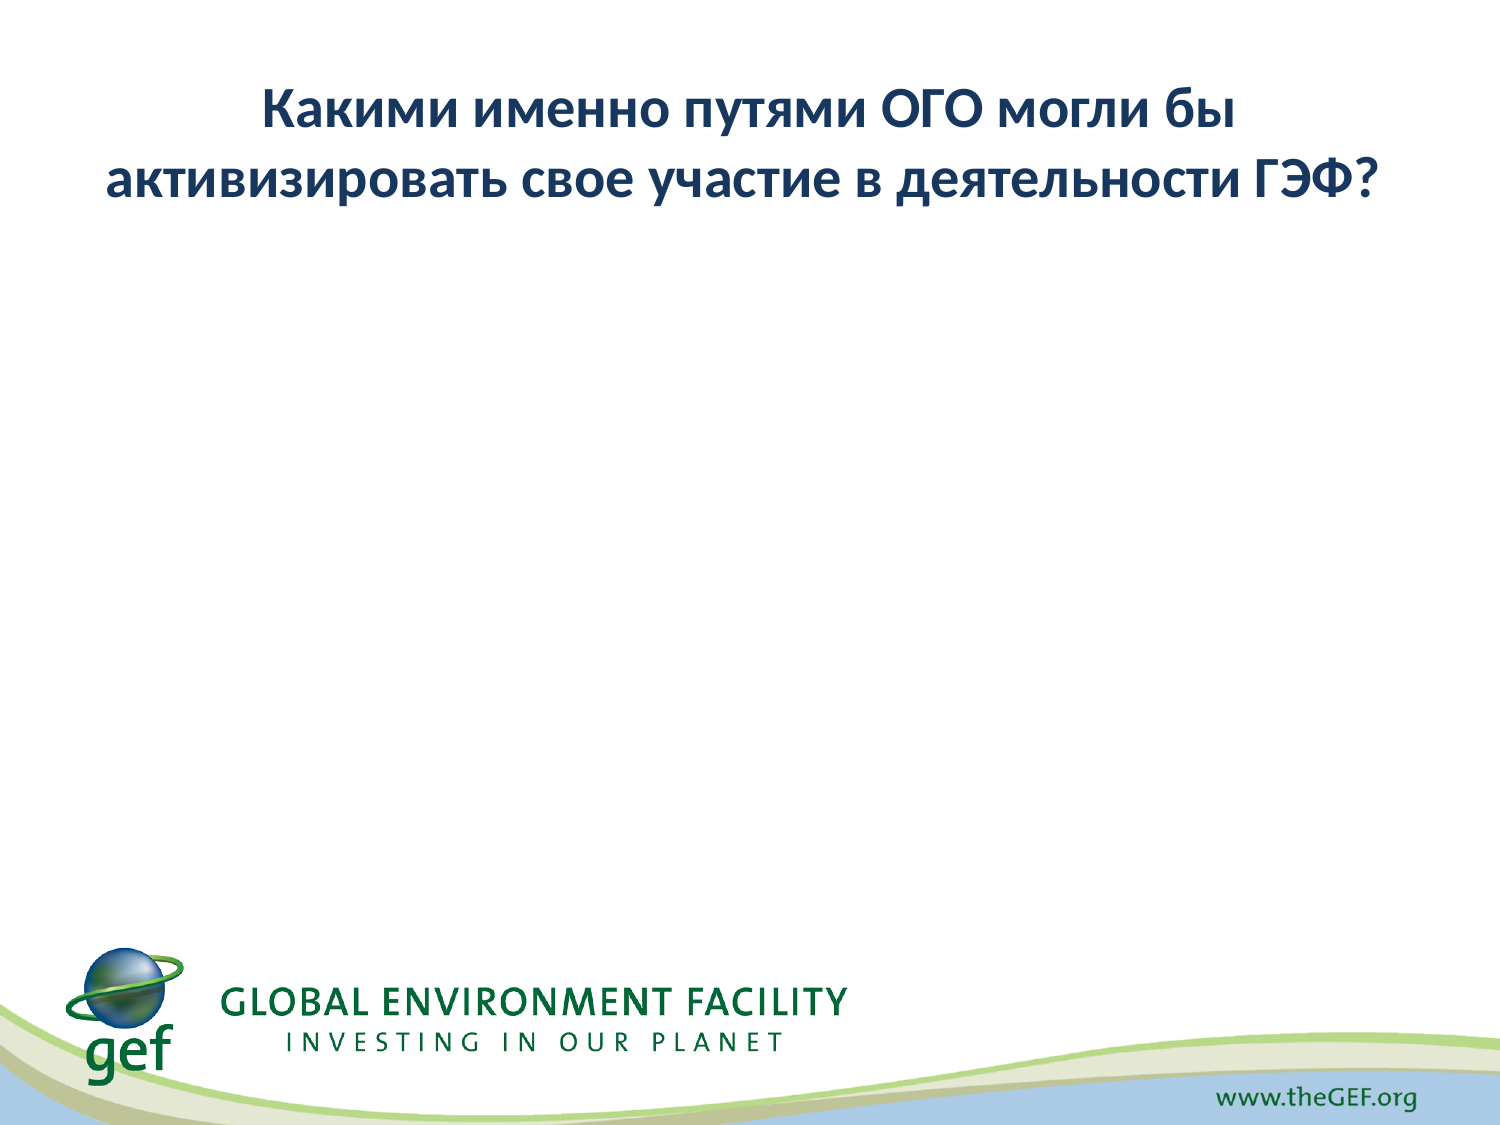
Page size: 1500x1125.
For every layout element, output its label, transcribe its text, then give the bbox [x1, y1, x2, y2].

picture [0, 920, 1500, 1125]
title Какими именно путями ОГО могли бы активизировать свое участие в деятельности ГЭФ? [74, 44, 1426, 233]
